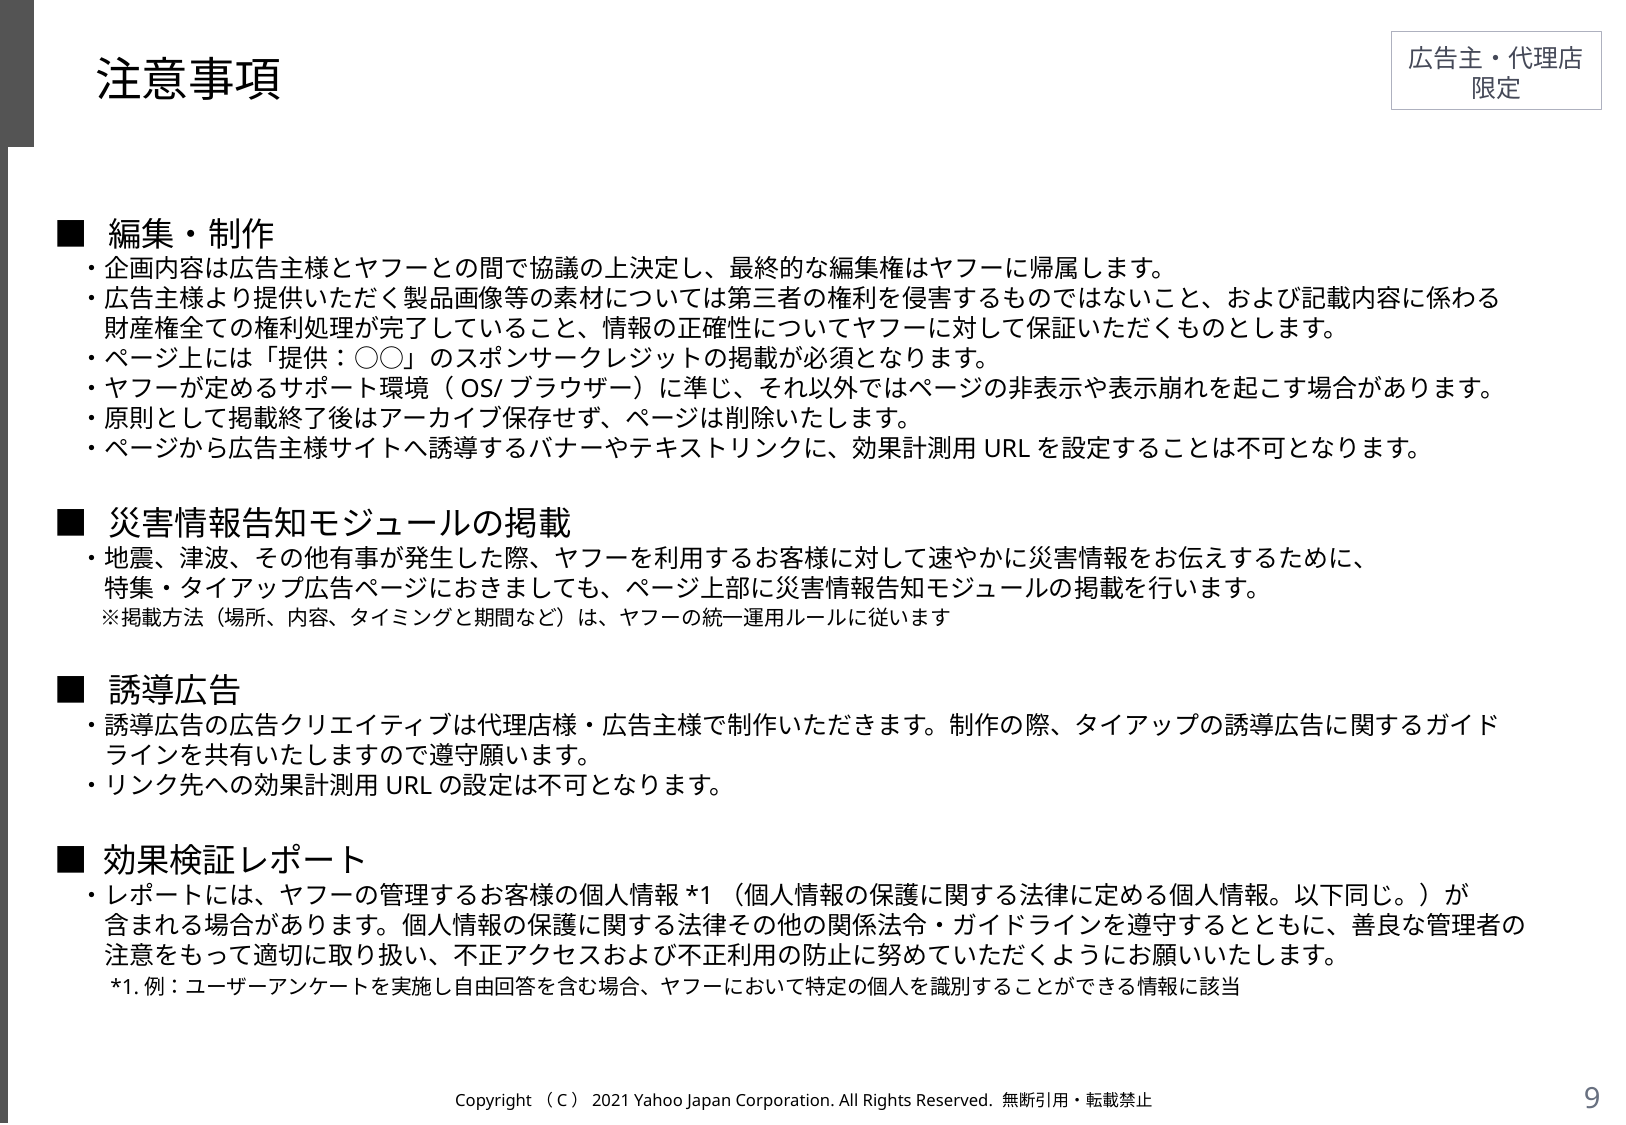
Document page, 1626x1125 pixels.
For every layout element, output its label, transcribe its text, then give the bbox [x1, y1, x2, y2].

title 注意事項 [80, 42, 1392, 114]
text_box ■ 編集・制作 ・企画内容は広告主様とヤフーとの間で協議の上決定し、最終的な編集権はヤフーに帰属します。 ・広告主様より提供いただく製品画像等の素材については第三者の権利を侵害するものではないこと、および記載内容に係わる 財産権全ての権利処理が完了していること、情報の正確性についてヤフーに対して保証いただくものとします。 ・ページ上には「提供：○○」のスポンサークレジットの掲載が必須となります。 ・ヤフーが定めるサポート環境（OS/ブラウザー）に準じ、それ以外ではページの非表示や表示崩れを起こす場合があります。 ・原則として掲載終了後はアーカイブ保存せず、ページは削除いたします。 ・ページから広告主様サイトへ誘導するバナーやテキストリンクに、効果計測用URLを設定することは不可となります。 ■ 災害情報告知モジュールの掲載 ・地震、津波、その他有事が発生した際、ヤフーを利用するお客様に対して速やかに災害情報をお伝えするために、 特集・タイアップ広告ページにおきましても、ページ上部に災害情報告知モジュールの掲載を行います。 ※掲載方法（場所、内容、タイミングと期間など）は、ヤフーの統一運用ルールに従います ■ 誘導広告 ・誘導広告の広告クリエイティブは代理店様・広告主様で制作いただきます。制作の際、タイアップの誘導広告に関するガイド ラインを共有いたしますので遵守願います。 ・リンク先への効果計測用URLの設定は不可となります。 ■ 効果検証レポート ・レポートには、ヤフーの管理するお客様の個人情報*1（個人情報の保護に関する法律に定める個人情報。以下同じ。）が 含まれる場合があります。個人情報の保護に関する法律その他の関係法令・ガイドラインを遵守するとともに、善良な管理者の 注意をもって適切に取り扱い、不正アクセスおよび不正利用の防止に努めていただくようにお願いいたします。 *1.例：ユーザーアンケートを実施し自由回答を含む場合、ヤフーにおいて特定の個人を識別することができる情報に該当 [39, 205, 1586, 1007]
footer Copyright（C）2021 Yahoo Japan Corporation. All Rights Reserved. 無断引用・転載禁止 [440, 1082, 1185, 1118]
